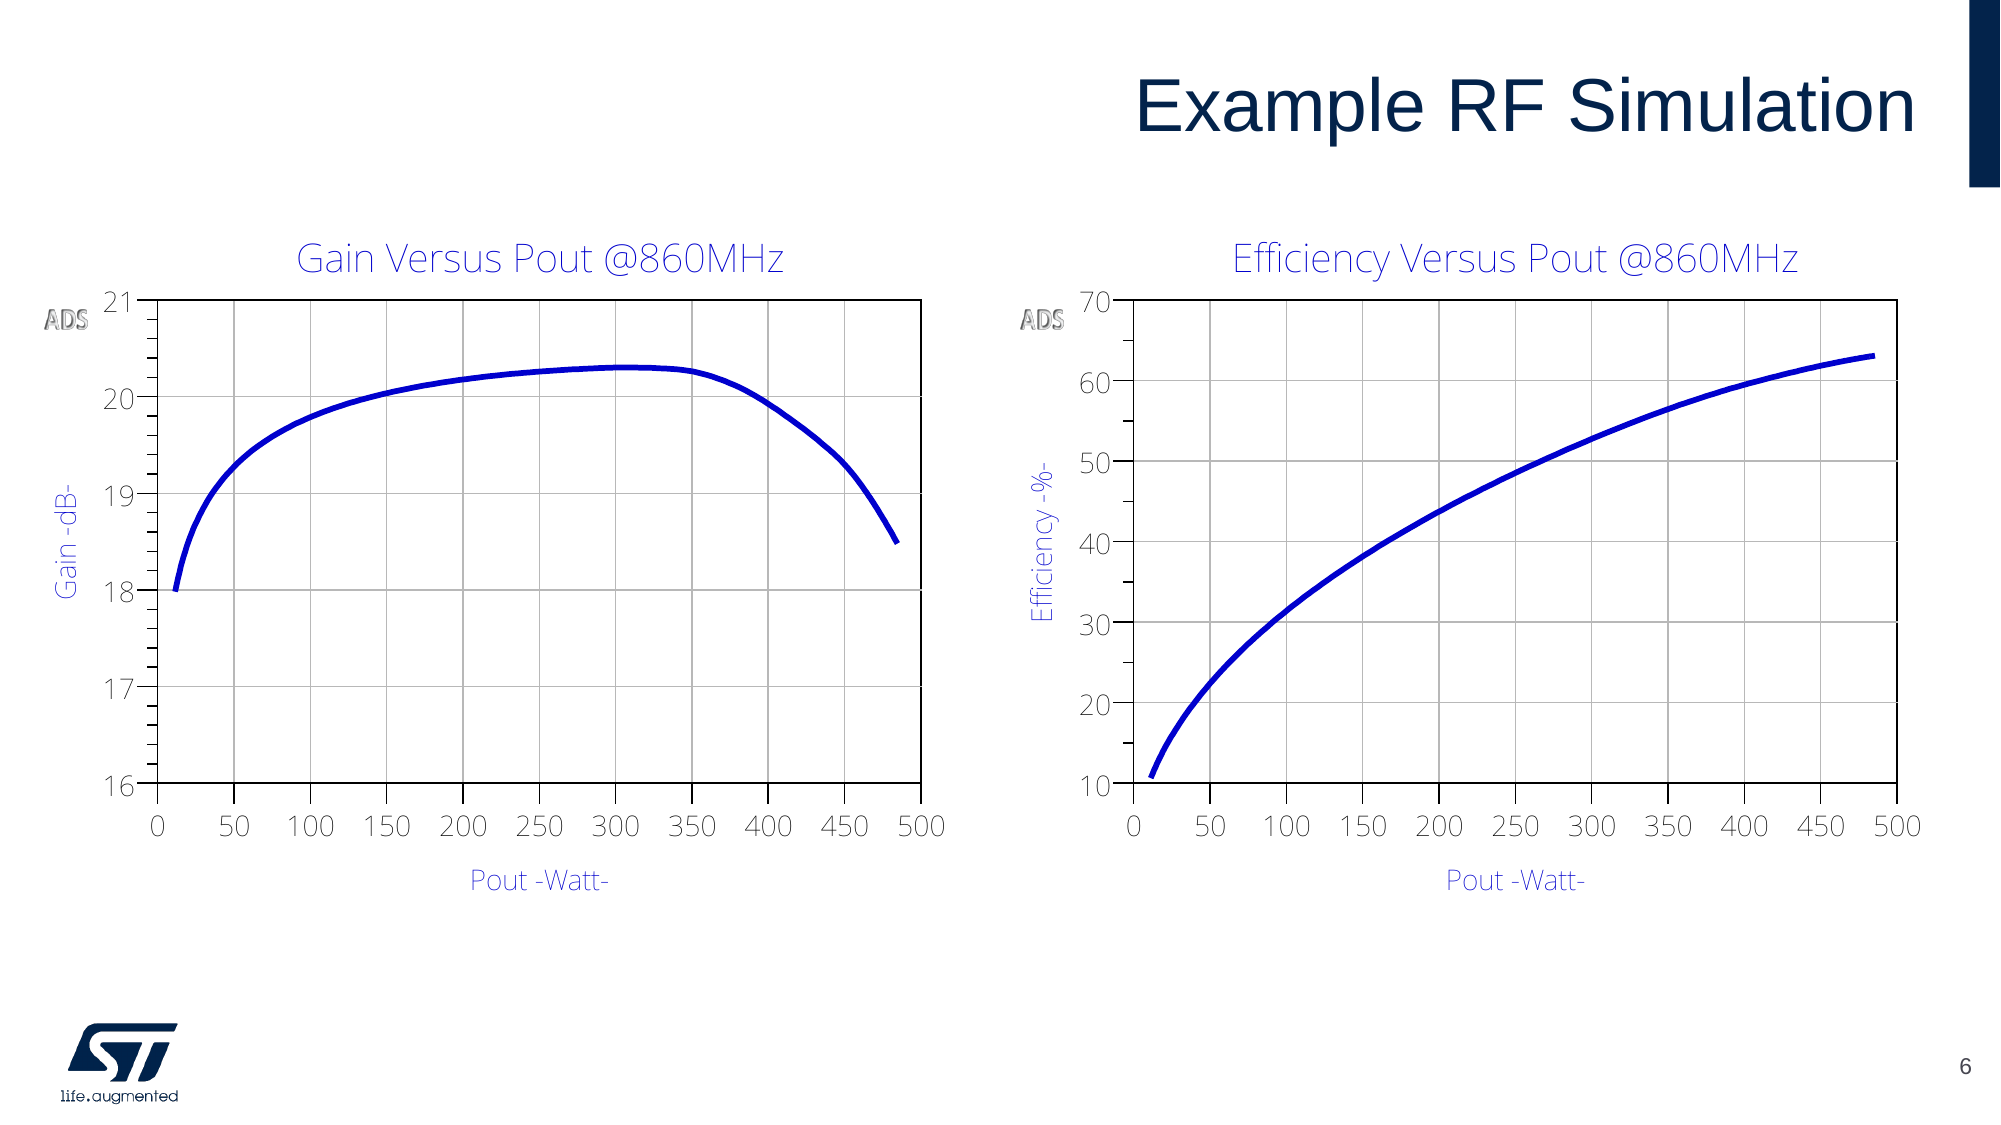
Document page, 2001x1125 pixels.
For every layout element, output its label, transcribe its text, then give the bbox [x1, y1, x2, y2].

picture [39, 234, 945, 891]
picture [37, 999, 201, 1125]
title Example RF Simulation [49, 0, 1954, 215]
picture [1015, 234, 1921, 891]
slide_number 6 [1904, 1038, 1972, 1087]
